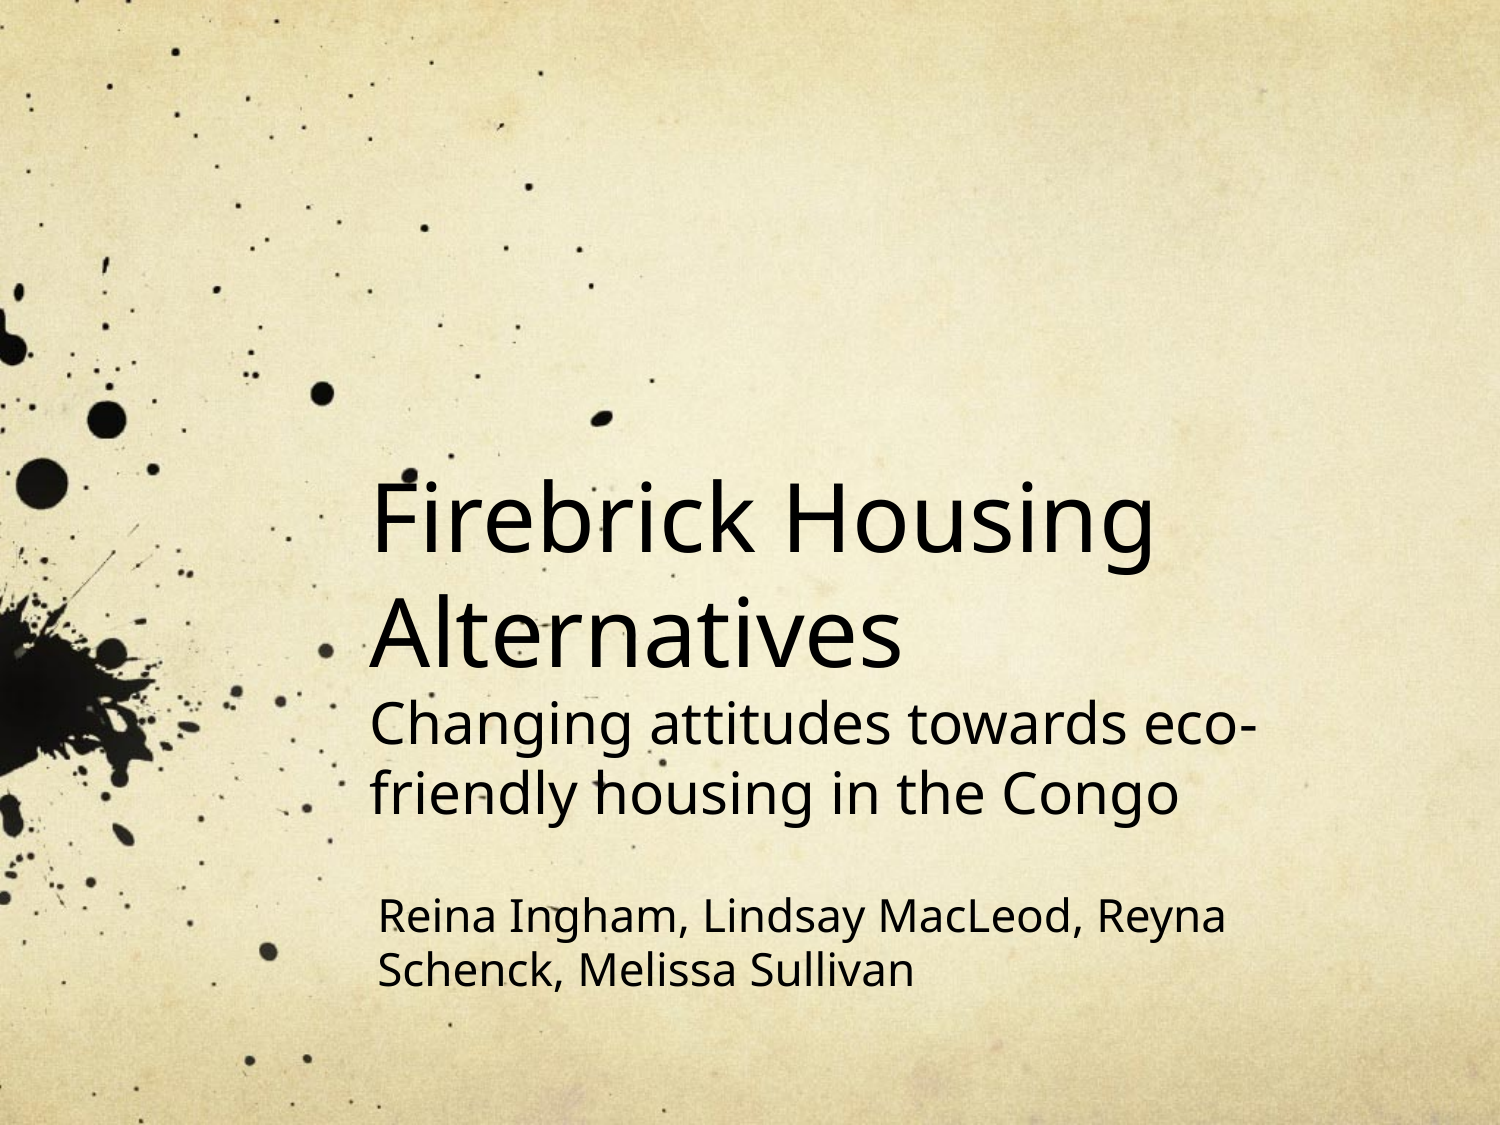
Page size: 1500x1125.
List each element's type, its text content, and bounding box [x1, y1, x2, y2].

subtitle Reina Ingham, Lindsay MacLeod, Reyna Schenck, Melissa Sullivan [362, 887, 1425, 1080]
picture [0, 0, 1500, 1125]
title Firebrick Housing Alternatives Changing attitudes towards eco-friendly housing in the Congo [362, 512, 1425, 827]
